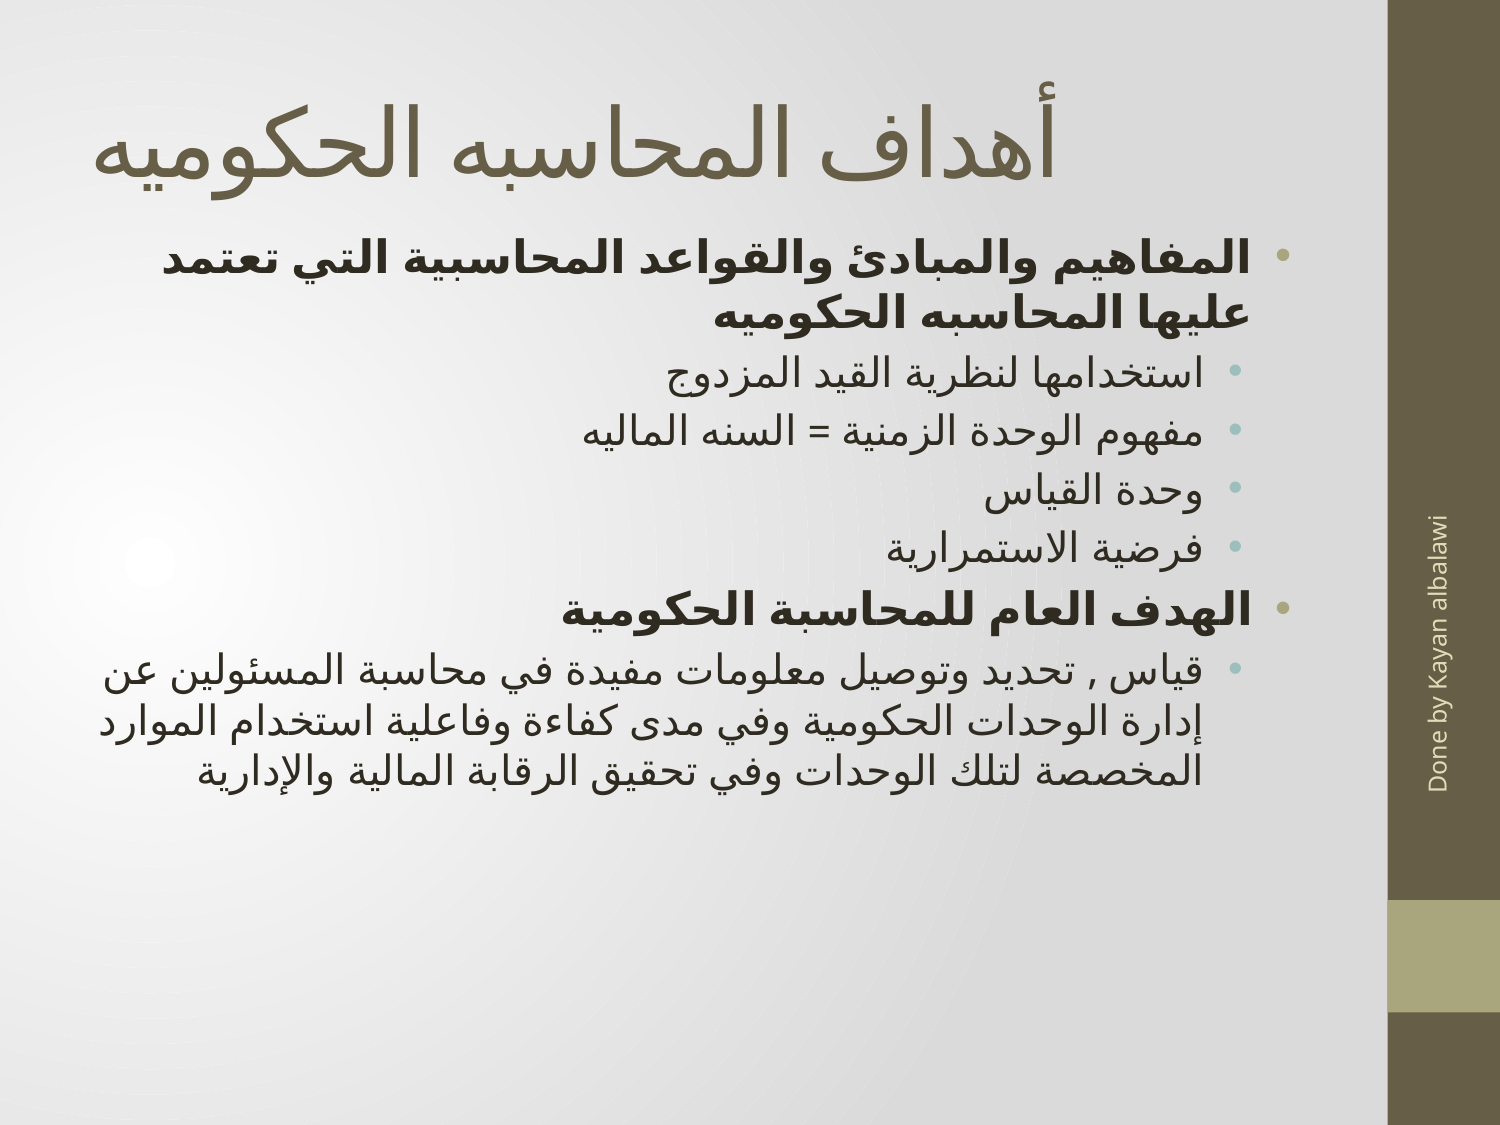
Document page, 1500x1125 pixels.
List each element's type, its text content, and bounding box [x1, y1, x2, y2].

title أهداف المحاسبه الحكوميه [75, 45, 1325, 219]
footer Done by Kayan albalawi [1408, 500, 1469, 889]
list المفاهيم والمبادئ والقواعد المحاسبية التي تعتمد عليها المحاسبه الحكوميه استخدامها لنظرية القيد المزدوج مفهوم الوحدة الزمنية = السنه الماليه وحدة القياس فرضية الاستمرارية الهدف العام للمحاسبة الحكومية قياس , تحديد وتوصيل معلومات مفيدة في محاسبة المسئولين عن إدارة الوحدات الحكومية وفي مدى كفاءة وفاعلية استخدام الموارد المخصصة لتلك الوحدات وفي تحقيق الرقابة المالية والإدارية [75, 219, 1325, 1050]
